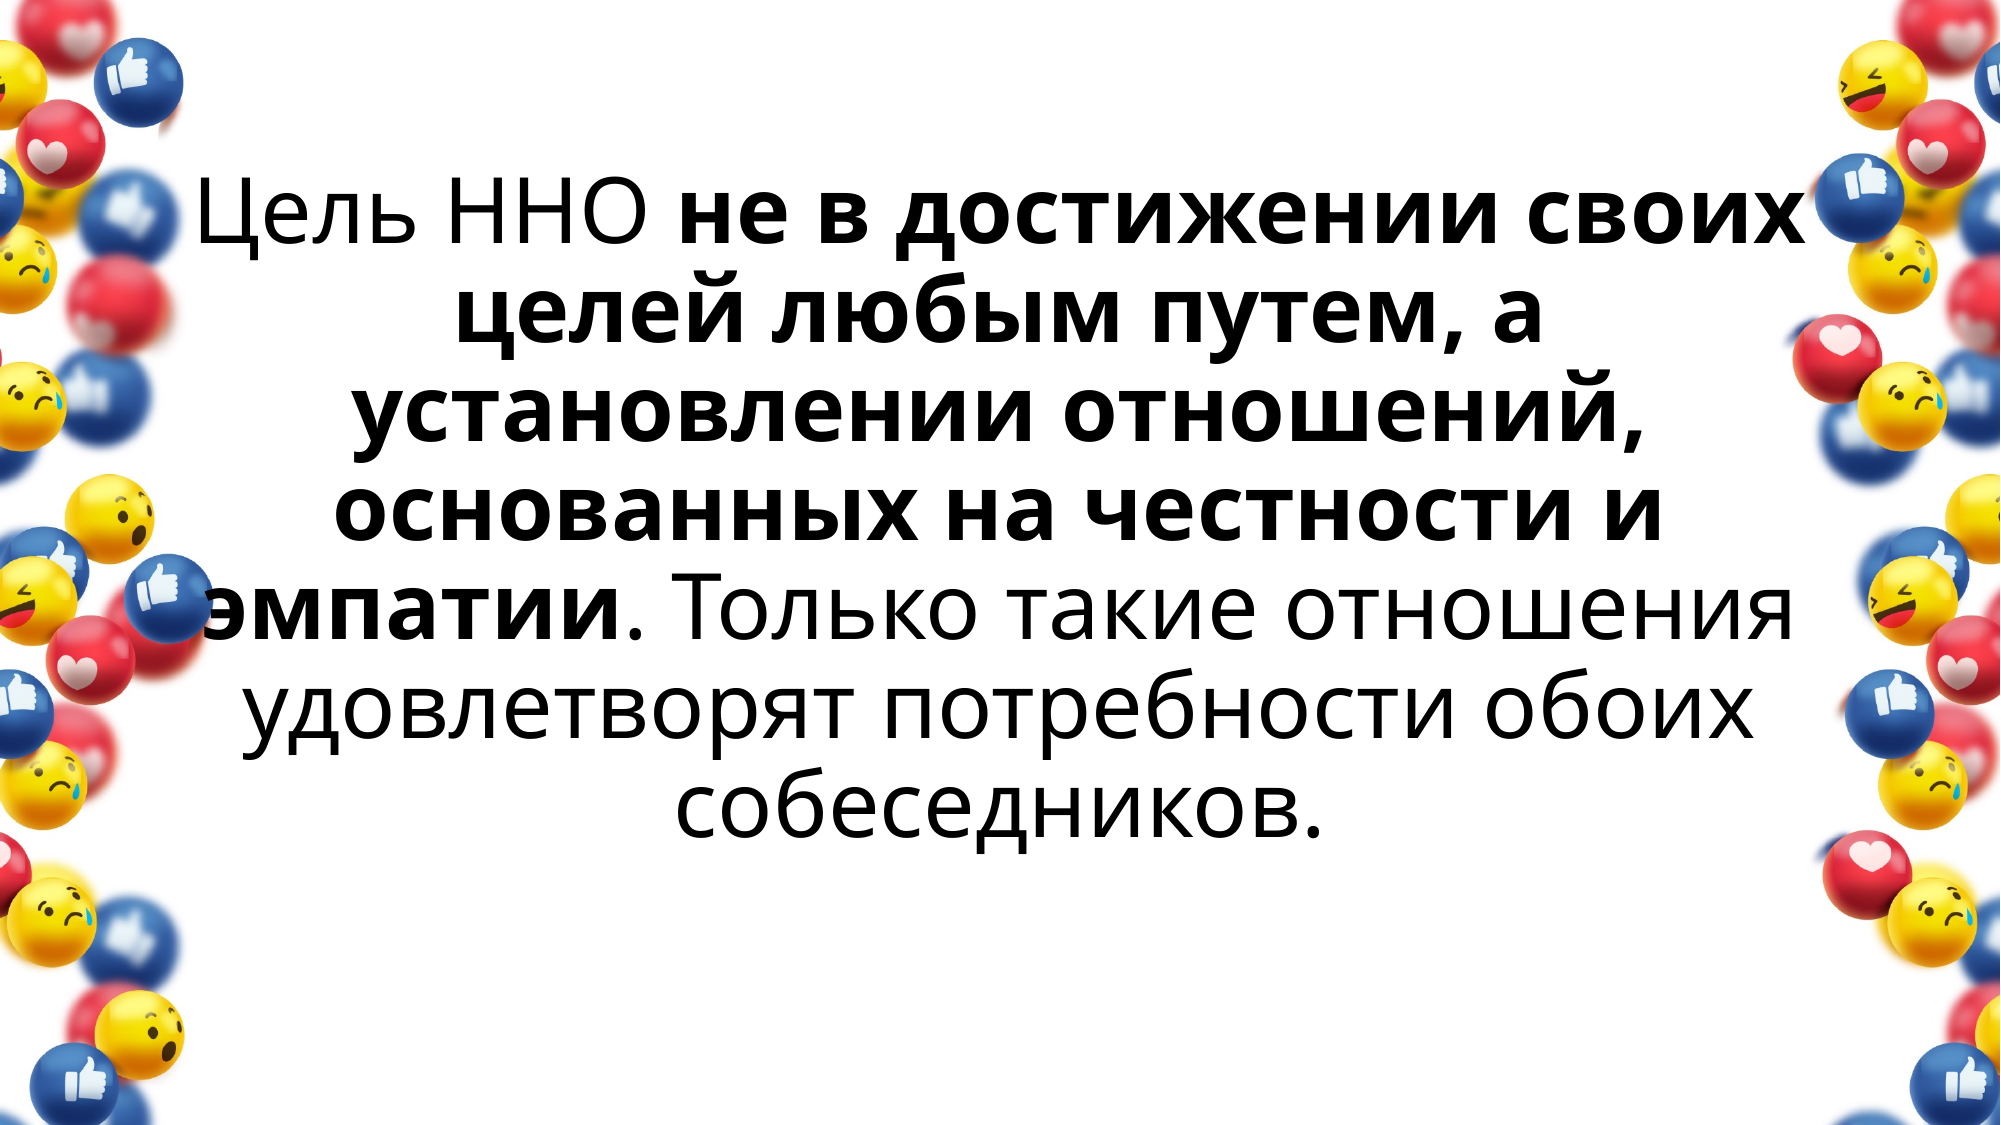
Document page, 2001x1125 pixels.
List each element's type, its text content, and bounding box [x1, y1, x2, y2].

title Цель ННО не в достижении своих целей любым путем, а установлении отношений, основанных на честности и эмпатии. Только такие отношения удовлетворят потребности обоих собеседников. [137, 133, 1863, 1098]
picture [0, 0, 2000, 1125]
